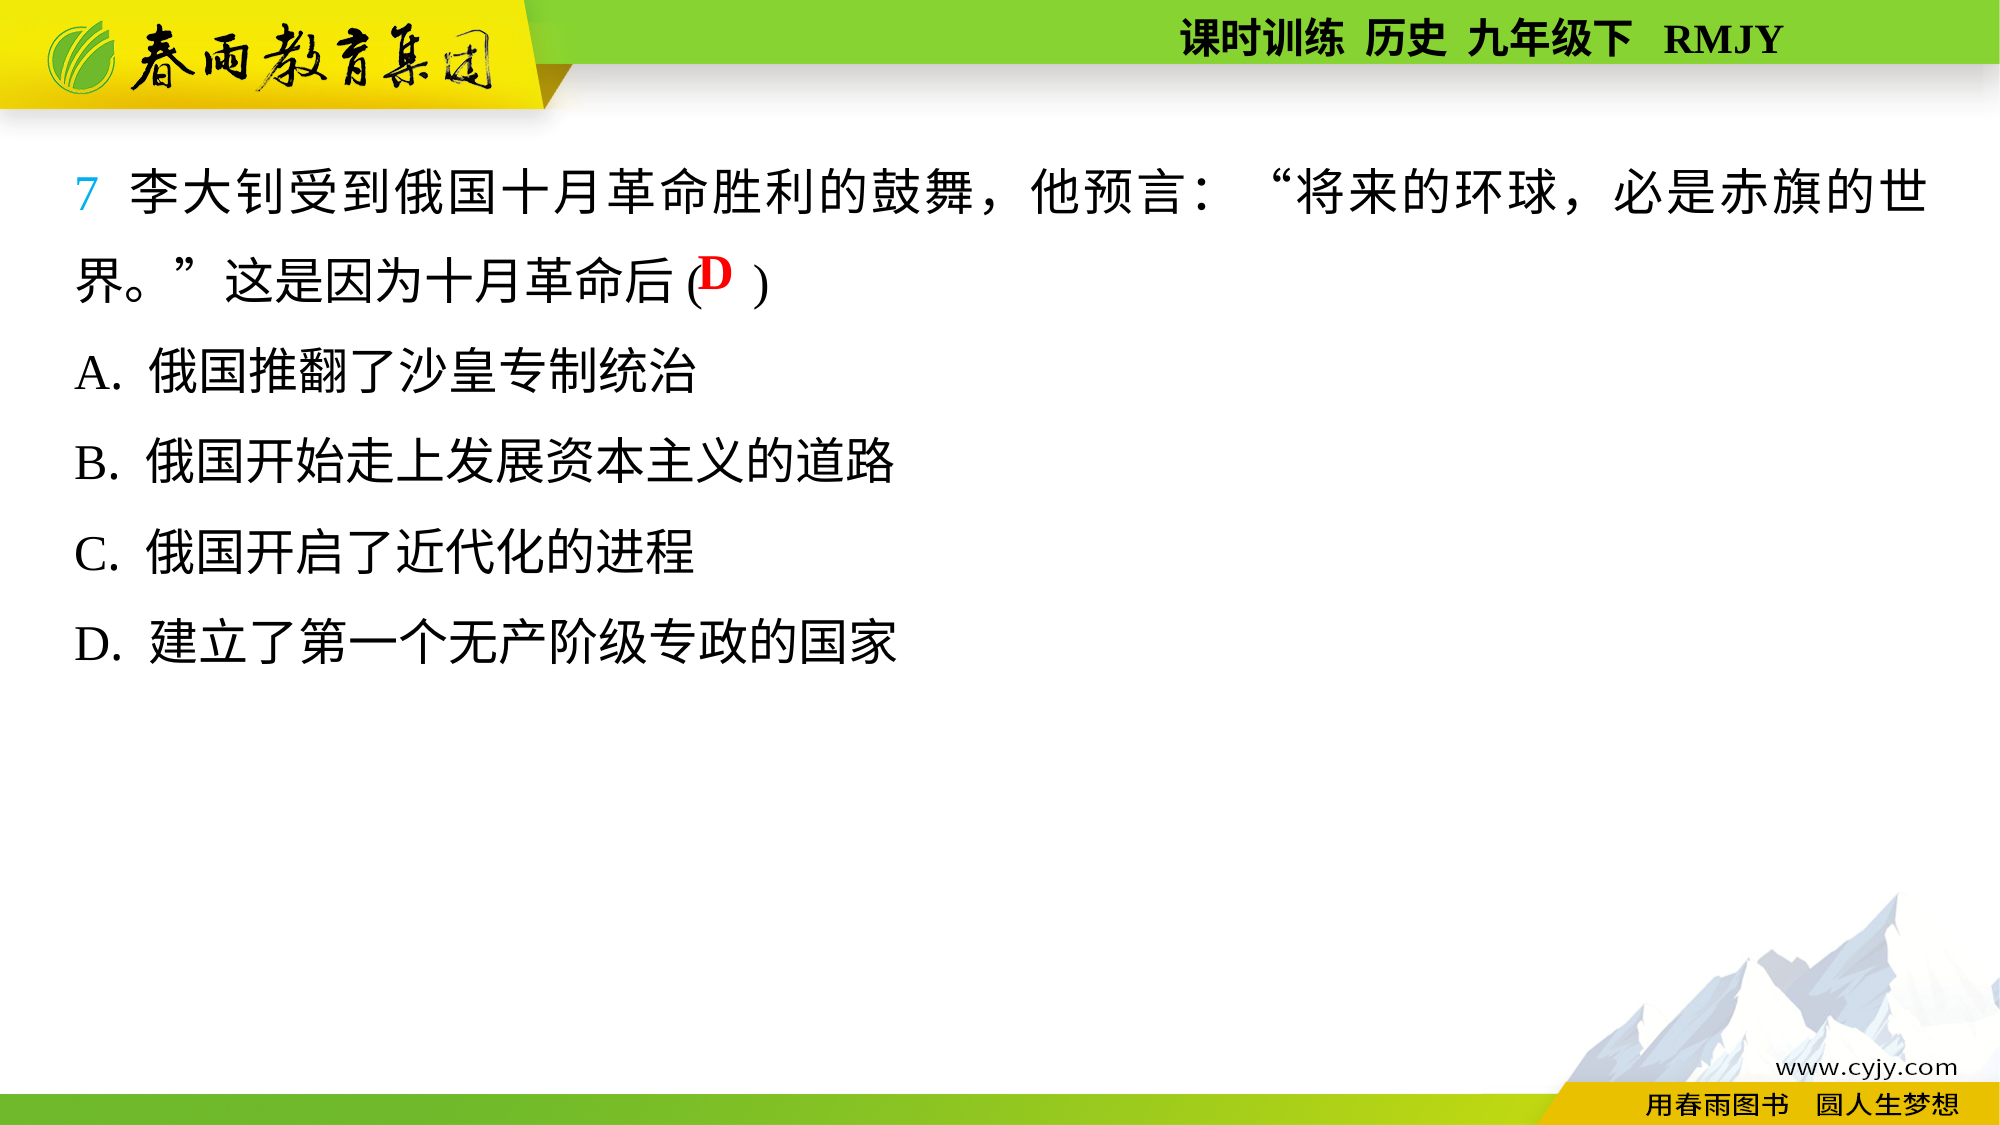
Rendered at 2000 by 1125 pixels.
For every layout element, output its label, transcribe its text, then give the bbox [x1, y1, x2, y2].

list 7 李大钊受到俄国十月革命胜利的鼓舞，他预言：“将来的环球，必是赤旗的世界。”这是因为十月革命后( ) A. 俄国推翻了沙皇专制统治 B. 俄国开始走上发展资本主义的道路 C. 俄国开启了近代化的进程 D. 建立了第一个无产阶级专政的国家 [59, 122, 1944, 683]
text_box D [682, 231, 749, 307]
picture [0, 0, 2000, 1125]
